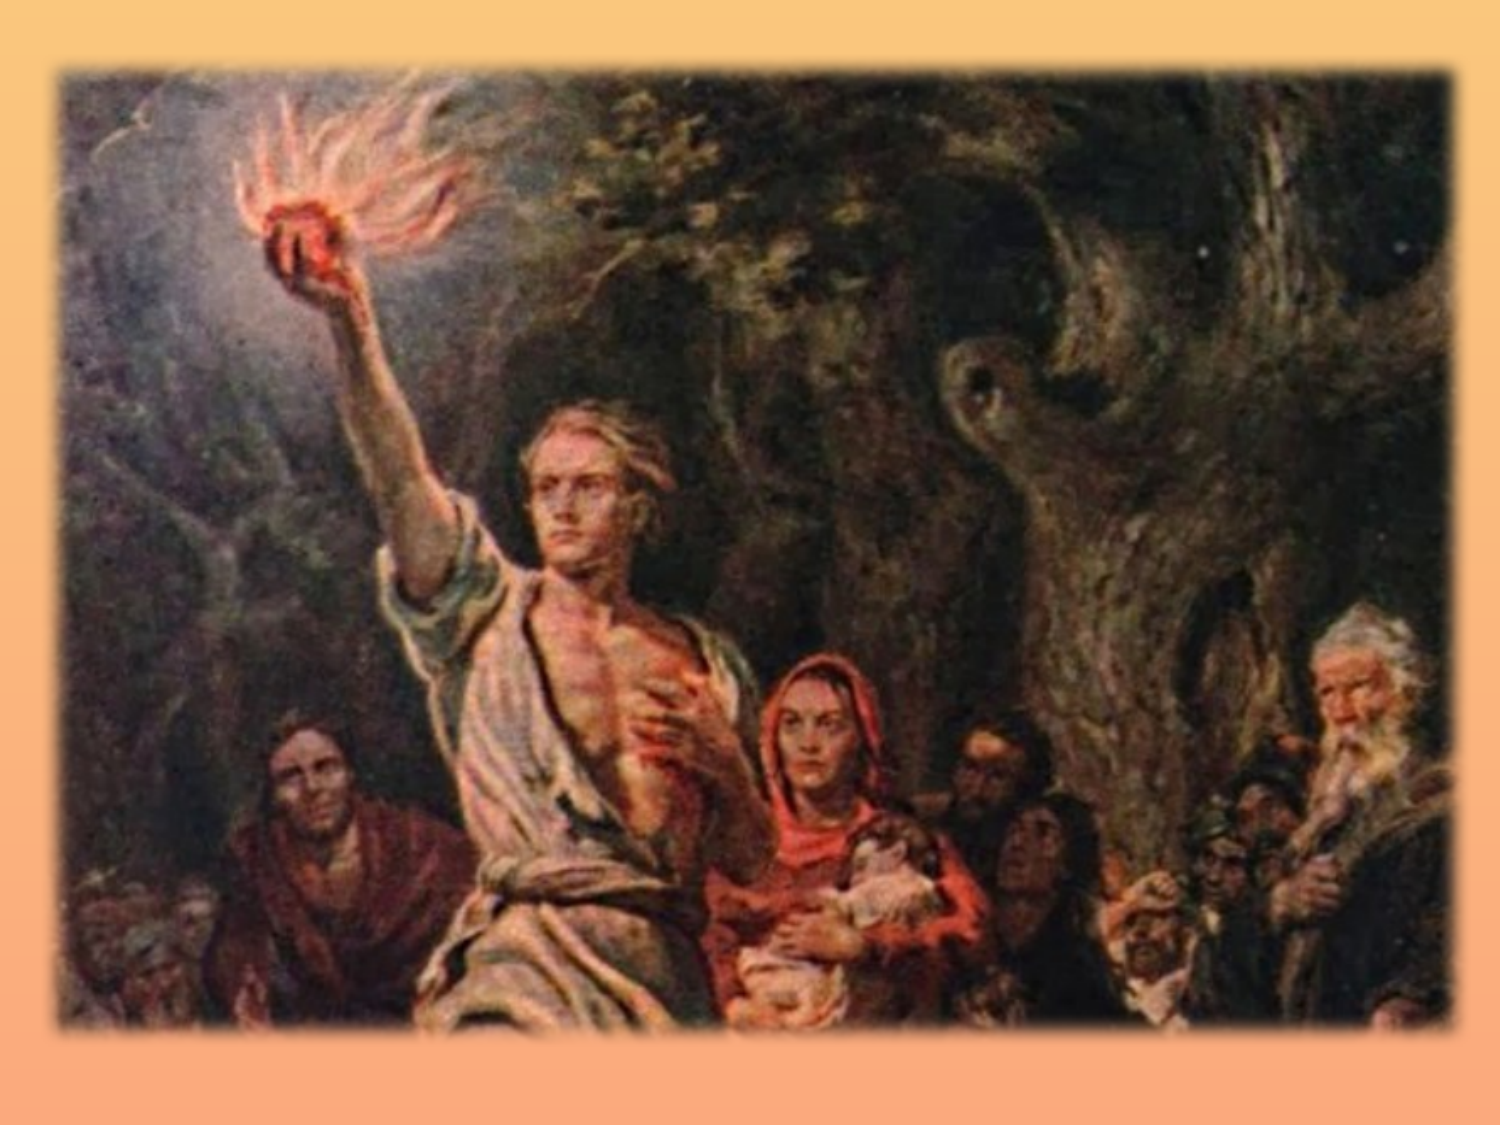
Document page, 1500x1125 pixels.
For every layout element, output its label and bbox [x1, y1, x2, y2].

picture [41, 54, 1471, 1047]
